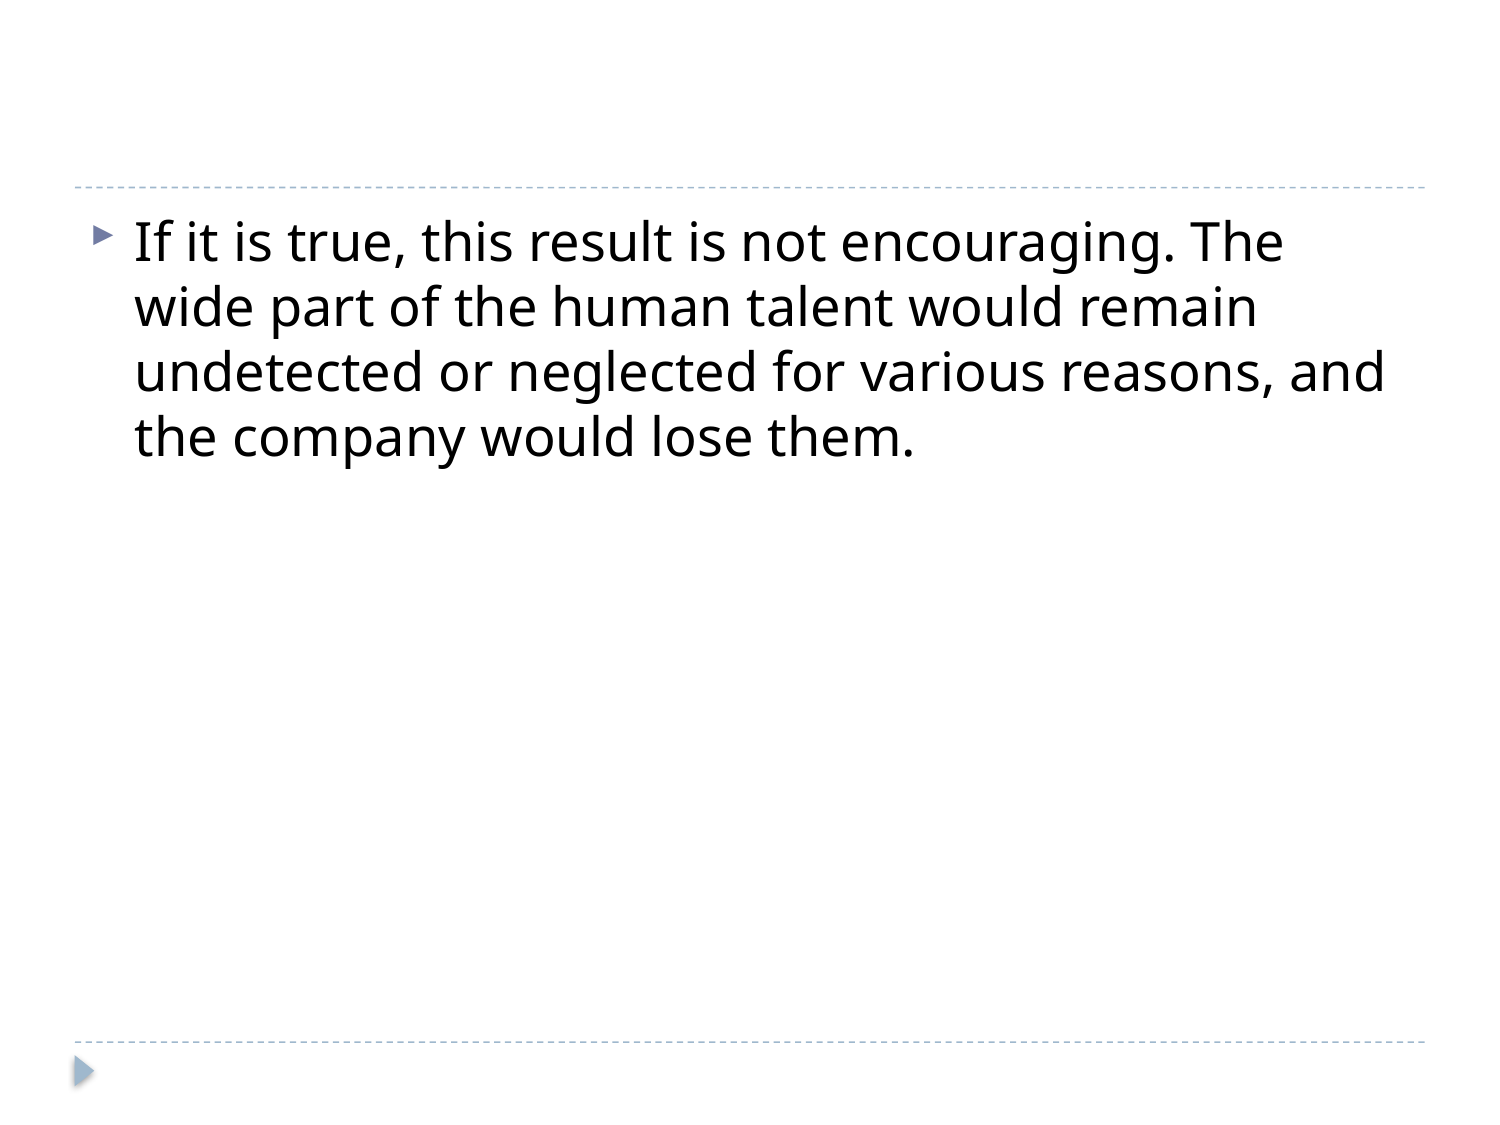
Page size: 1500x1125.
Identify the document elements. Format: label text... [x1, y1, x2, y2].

list If it is true, this result is not encouraging. The wide part of the human talent would remain undetected or neglected for various reasons, and the company would lose them. [75, 200, 1425, 1010]
